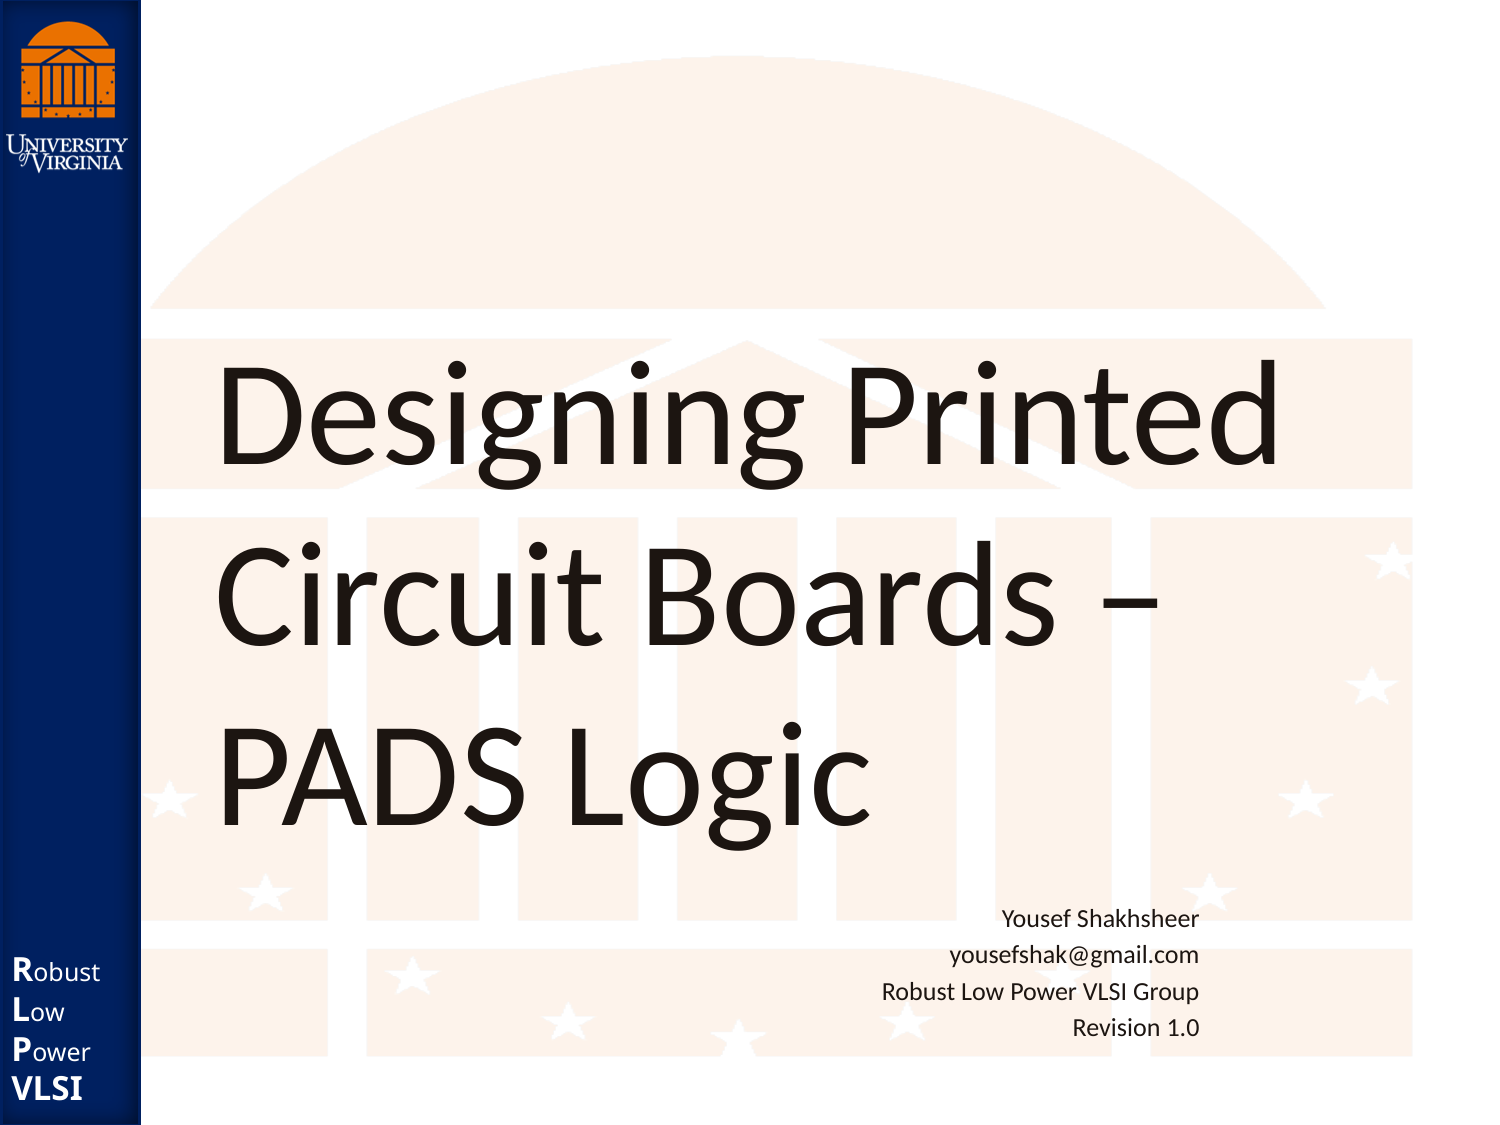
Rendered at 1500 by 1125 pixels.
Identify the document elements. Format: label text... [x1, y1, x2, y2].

title Designing Printed Circuit Boards – PADS Logic [199, 107, 1387, 863]
subtitle Yousef Shakhsheer yousefshak@gmail.com Robust Low Power VLSI Group Revision 1.0 [199, 894, 1215, 1050]
picture [0, 0, 141, 1125]
